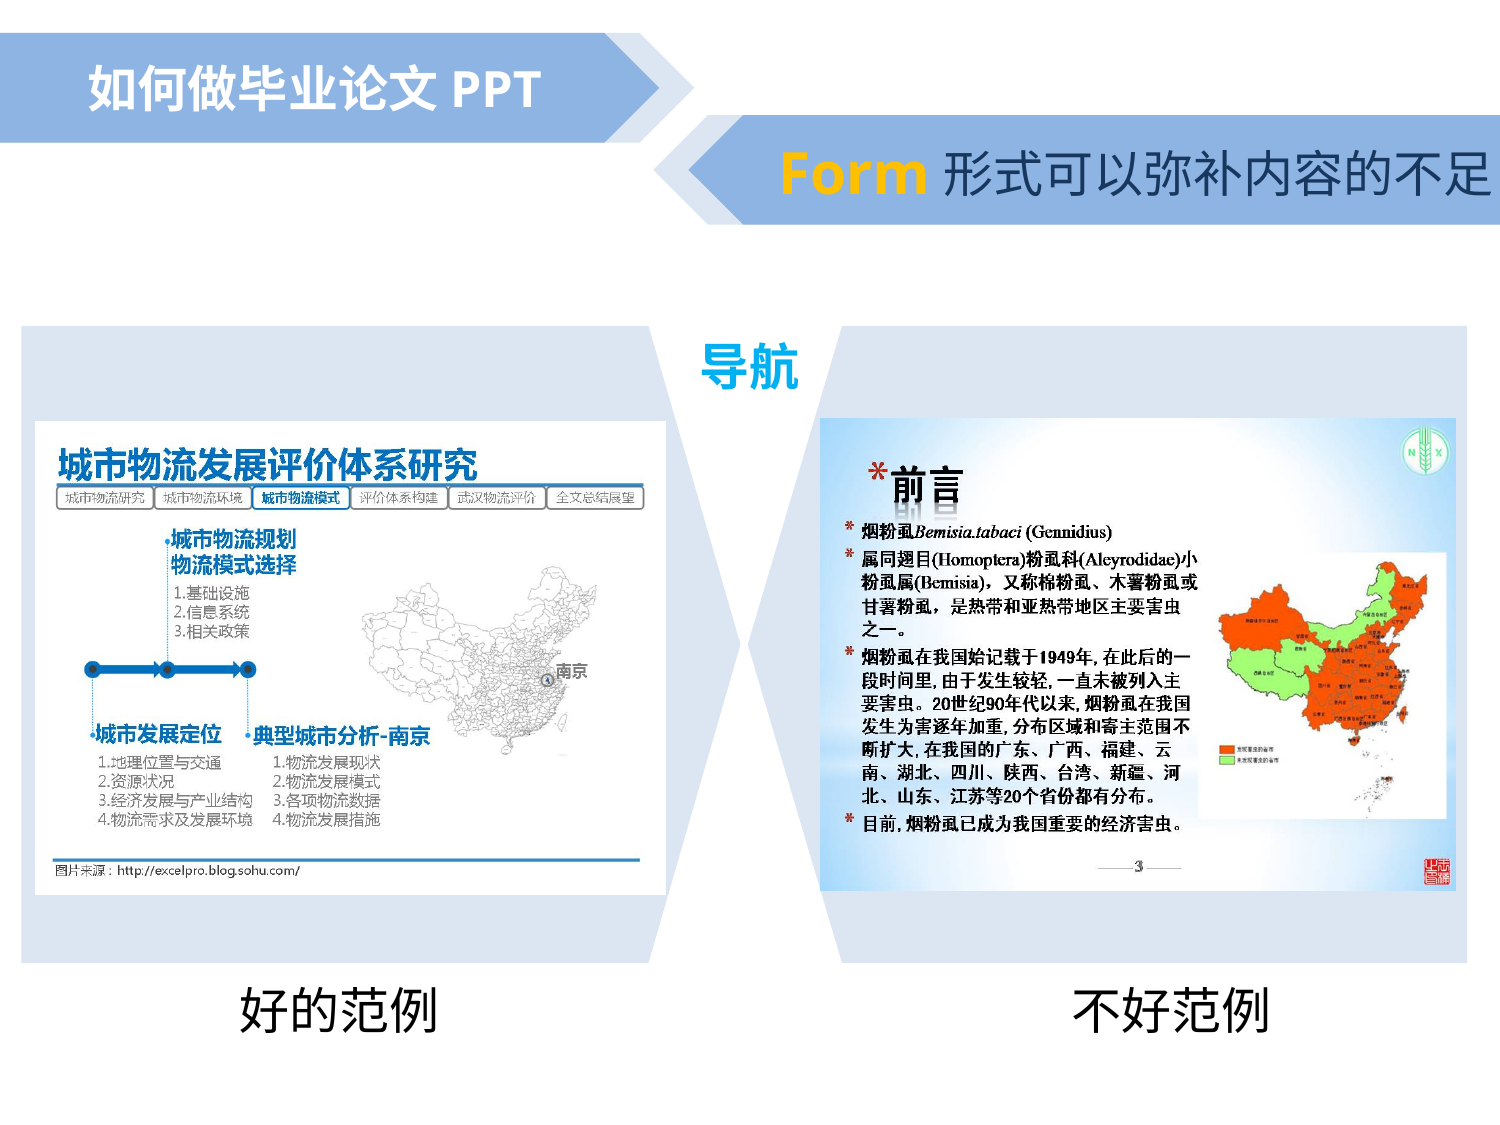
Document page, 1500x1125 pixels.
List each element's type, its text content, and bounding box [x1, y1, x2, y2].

text_box Form [763, 128, 945, 214]
text_box 好的范例 [187, 972, 493, 1048]
text_box 如何做毕业论文PPT [0, 35, 657, 141]
text_box [656, 117, 743, 223]
text_box [23, 328, 739, 961]
text_box [691, 117, 1500, 223]
text_box [749, 328, 1466, 961]
text_box 导航 [597, 328, 903, 403]
picture [820, 418, 1456, 891]
text_box [605, 35, 692, 141]
text_box 不好范例 [1019, 972, 1325, 1048]
text_box 形式可以弥补内容的不足 [928, 135, 1500, 210]
picture [35, 421, 666, 895]
